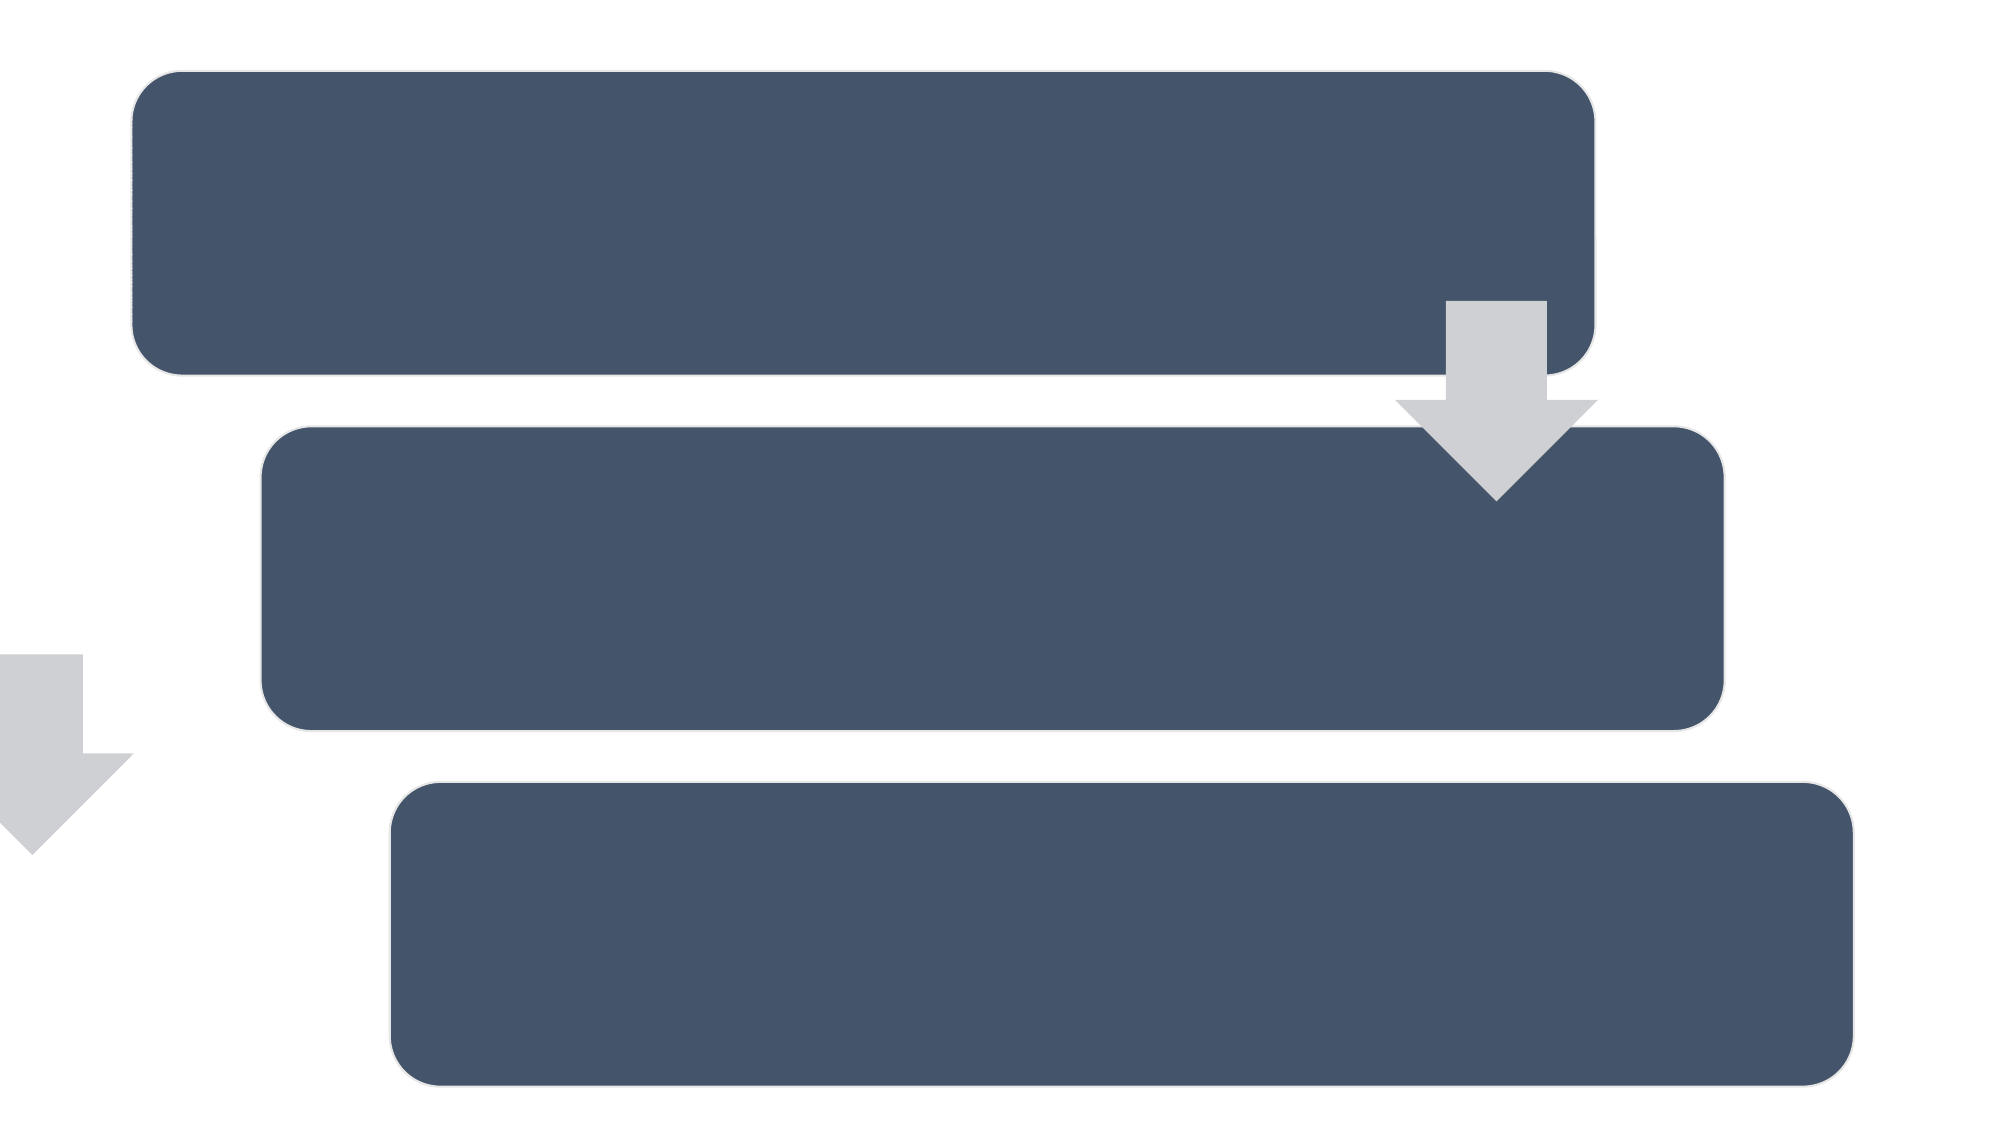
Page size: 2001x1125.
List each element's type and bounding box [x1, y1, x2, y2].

list [131, 70, 1854, 1087]
